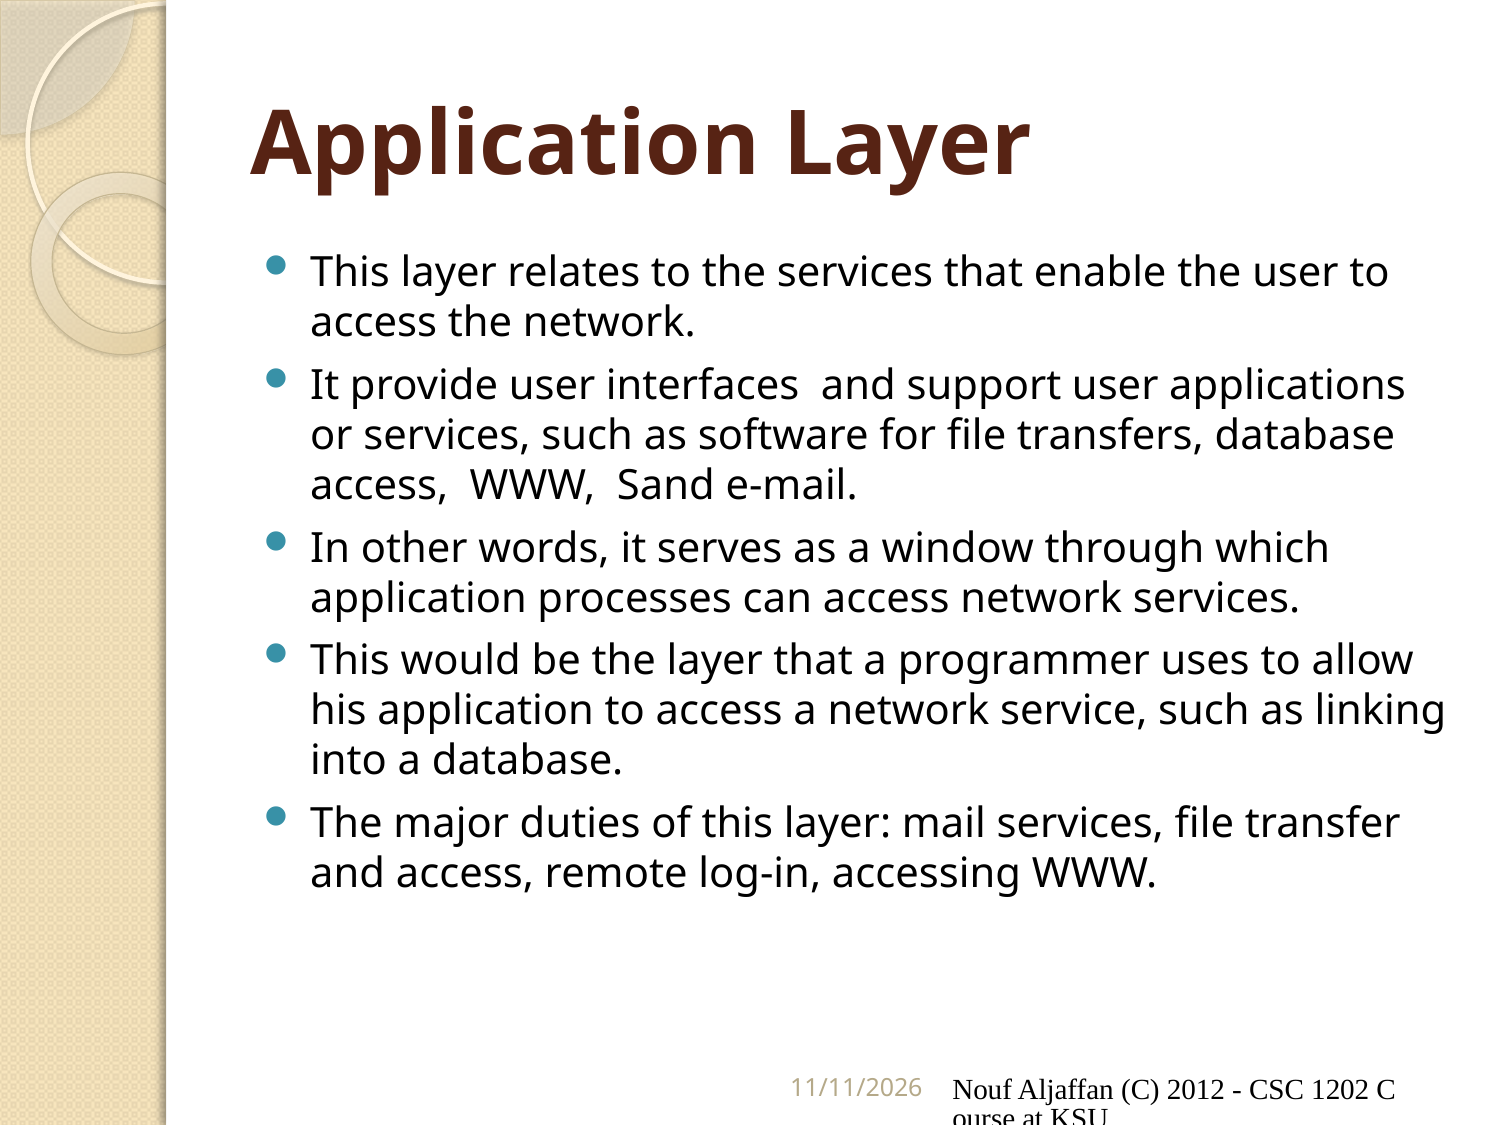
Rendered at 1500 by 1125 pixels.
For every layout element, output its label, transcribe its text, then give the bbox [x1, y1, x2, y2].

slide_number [587, 1034, 937, 1113]
title Application Layer [235, 45, 1466, 233]
list This layer relates to the services that enable the user to access the network. It provide user interfaces and support user applications or services, such as software for file transfers, database access, WWW, Sand e-mail. In other words, it serves as a window through which application processes can access network services. This would be the layer that a programmer uses to allow his application to access a network service, such as linking into a database. The major duties of this layer: mail services, file transfer and access, remote log-in, accessing WWW. [235, 237, 1466, 1025]
footer Nouf Aljaffan (C) 2012 - CSC 1202 Course at KSU [937, 1034, 1413, 1113]
